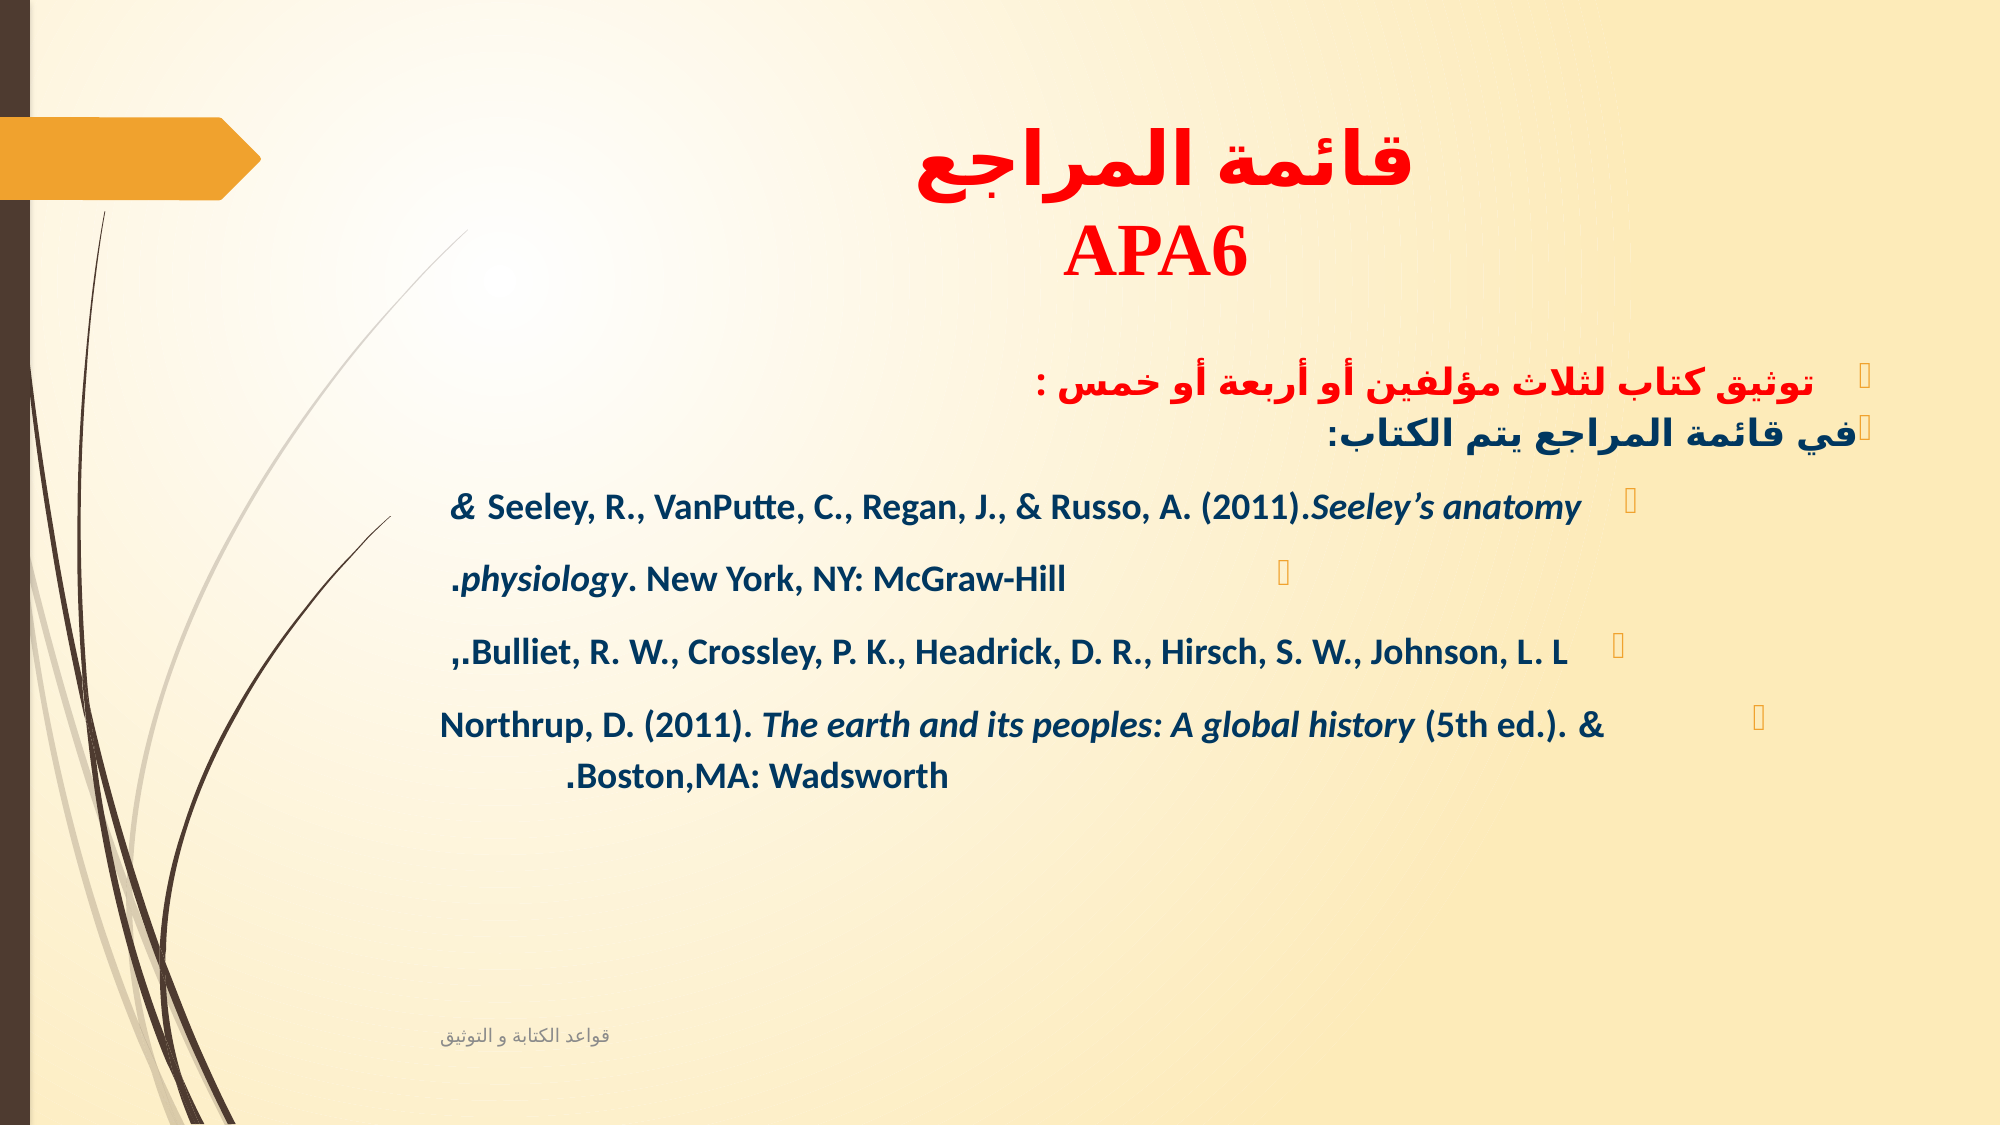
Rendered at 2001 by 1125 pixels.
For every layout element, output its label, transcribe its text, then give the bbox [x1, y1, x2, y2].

list توثيق كتاب لثلاث مؤلفين أو أربعة أو خمس : في قائمة المراجع يتم الكتاب: Seeley, R., VanPutte, C., Regan, J., & Russo, A. (2011).Seeley’s anatomy & physiology. New York, NY: McGraw-Hill. Bulliet, R. W., Crossley, P. K., Headrick, D. R., Hirsch, S. W., Johnson, L. L., & Northrup, D. (2011). The earth and its peoples: A global history (5th ed.). Boston,MA: Wadsworth. [424, 350, 1888, 970]
footer قواعد الكتابة و التوثيق [424, 1006, 1675, 1067]
title قائمة المراجع APA6 [425, 102, 1888, 313]
